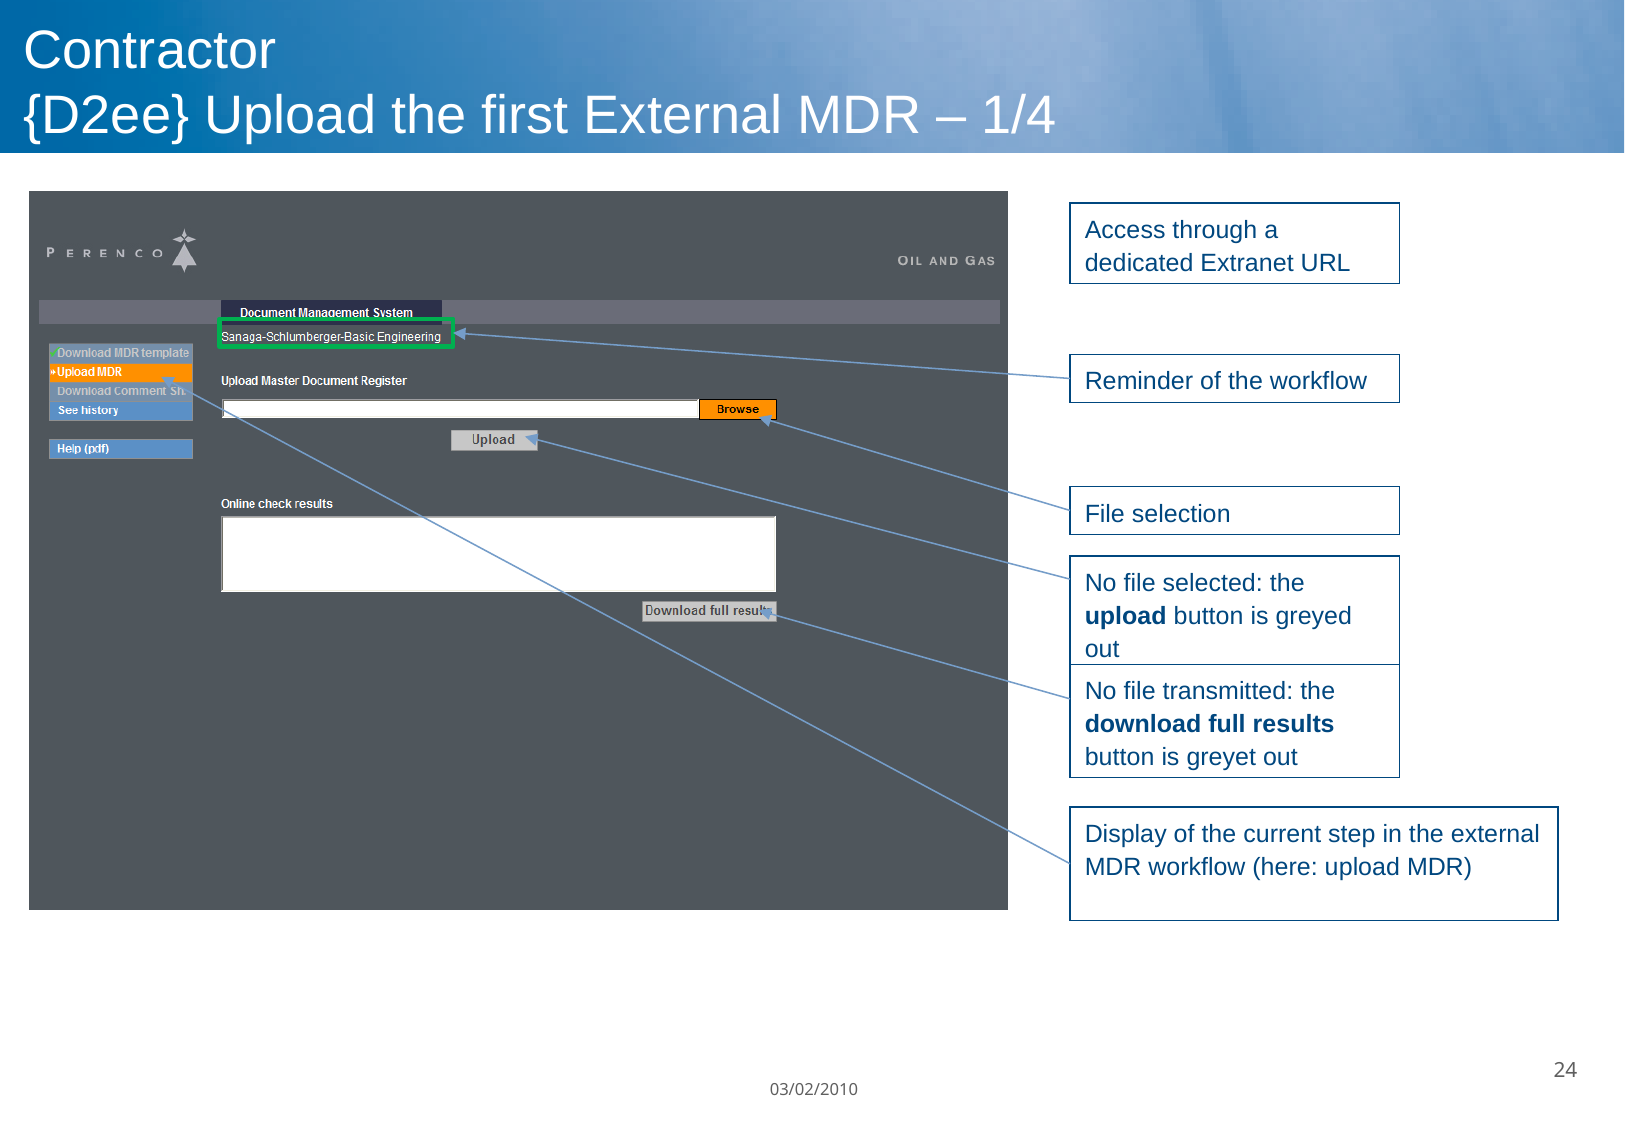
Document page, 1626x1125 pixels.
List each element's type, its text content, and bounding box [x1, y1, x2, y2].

text_box File selection [1076, 486, 1400, 535]
picture [29, 190, 1008, 911]
text_box Reminder of the workflow [1075, 354, 1400, 403]
footer 03/02/2010 [14, 1070, 1615, 1104]
text_box No file selected: the upload button is greyed out [1075, 556, 1400, 664]
text_box No file transmitted: the download full results button is greyet out [1075, 664, 1400, 778]
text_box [452, 332, 1071, 376]
title Contractor {D2ee} Upload the first External MDR – 1/4 [0, 0, 1625, 153]
text_box Display of the current step in the external MDR workflow (here: upload MDR) [1070, 807, 1558, 921]
slide_number 24 [0, 1049, 1593, 1093]
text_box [160, 376, 1071, 865]
text_box Access through a dedicated Extranet URL [1070, 203, 1400, 284]
